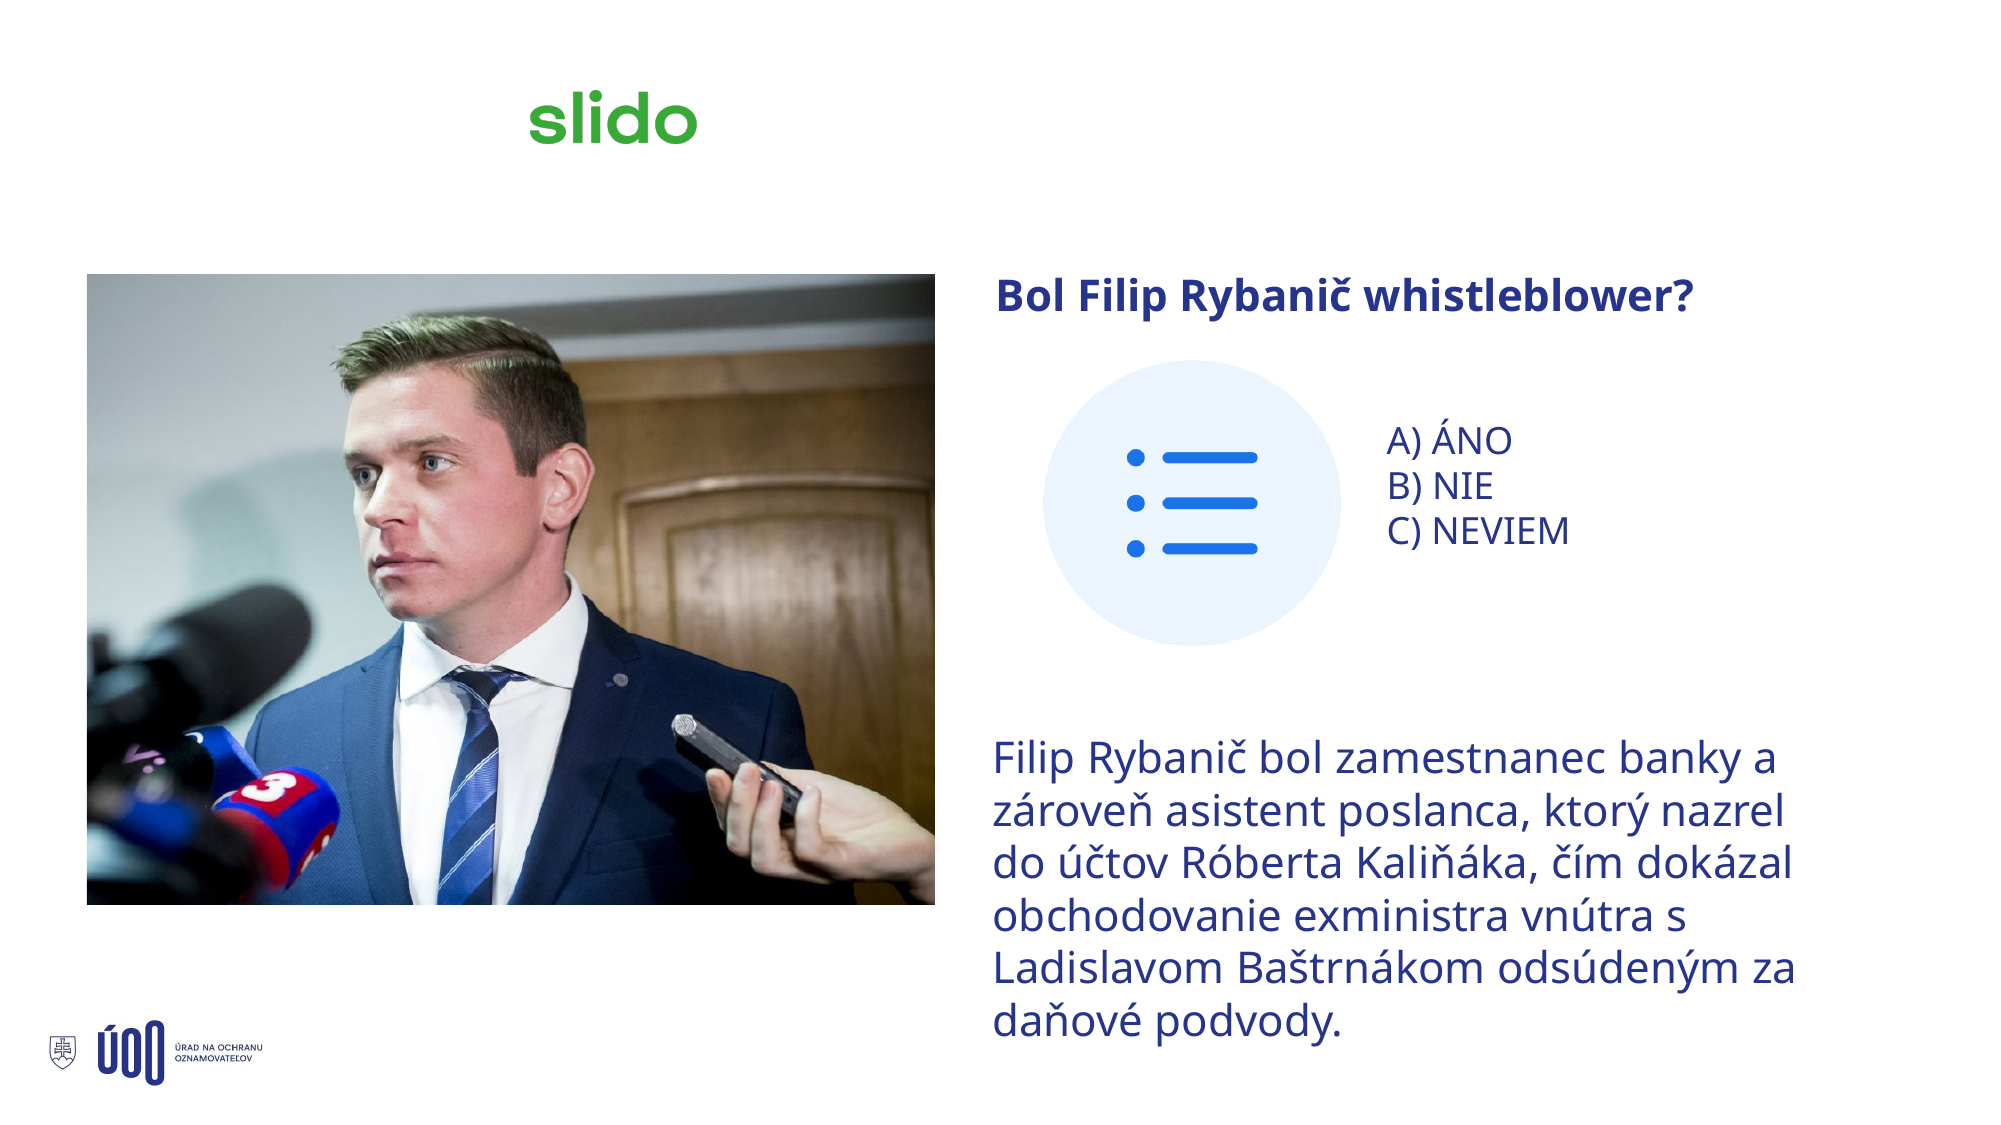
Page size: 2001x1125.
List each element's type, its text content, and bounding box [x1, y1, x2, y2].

text_box A) ÁNO B) NIE C) NEVIEM [1371, 409, 1754, 560]
text_box Bol Filip Rybanič whistleblower? [980, 205, 1944, 382]
picture [86, 249, 1341, 905]
text_box Filip Rybanič bol zamestnanec banky a zároveň asistent poslanca, ktorý nazrel do účtov Róberta Kaliňáka, čím dokázal obchodovanie exministra vnútra s Ladislavom Baštrnákom odsúdeným za daňové podvody. [977, 722, 1861, 1125]
picture [513, 75, 714, 160]
picture [48, 1017, 263, 1087]
